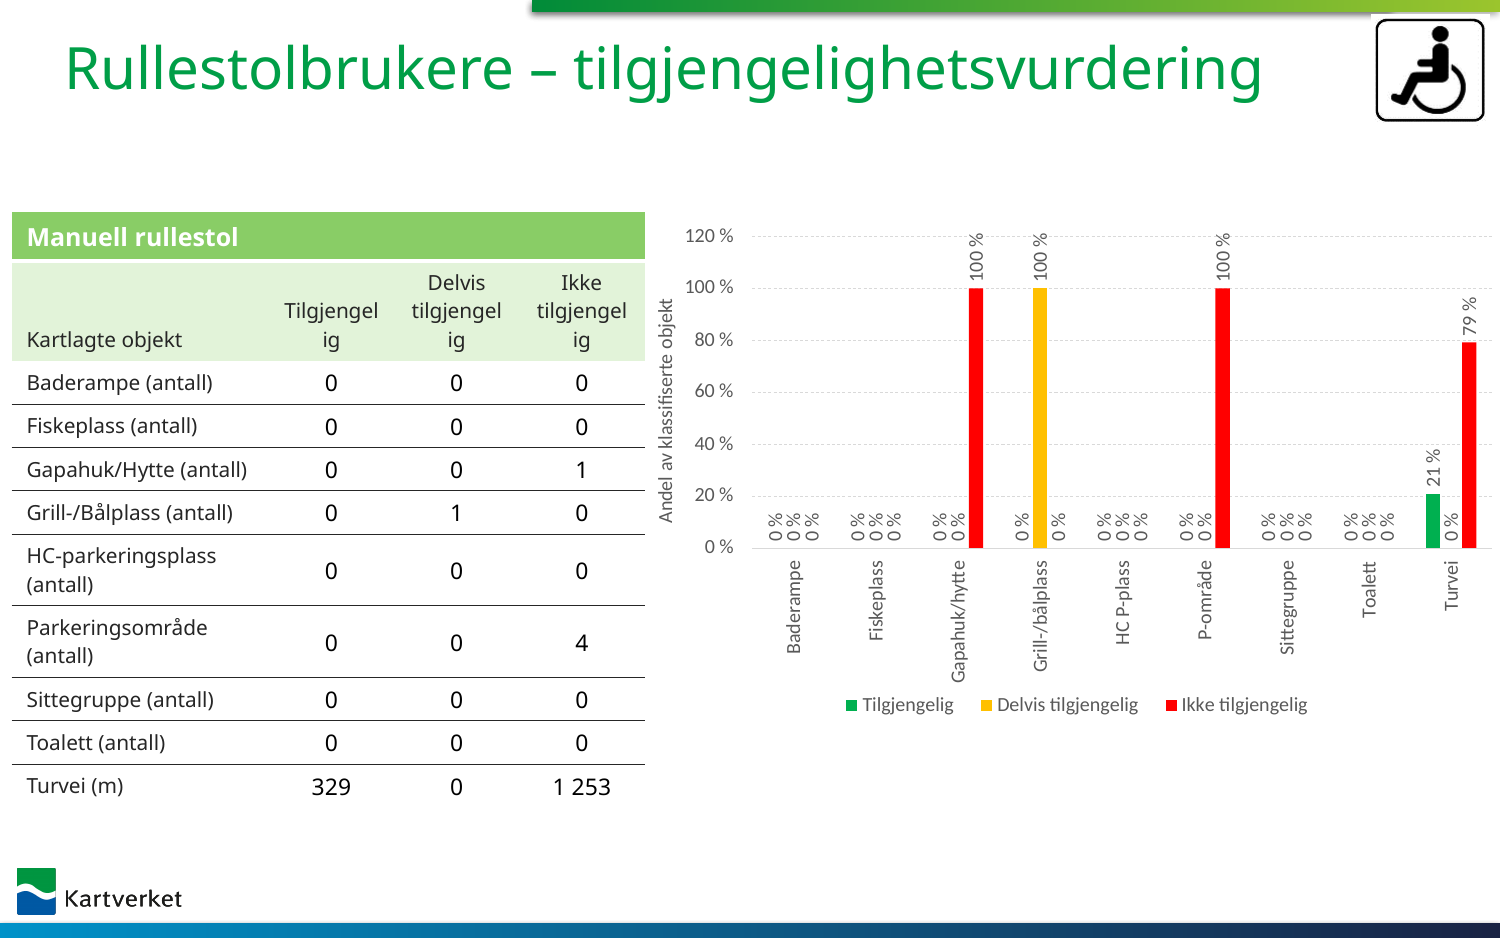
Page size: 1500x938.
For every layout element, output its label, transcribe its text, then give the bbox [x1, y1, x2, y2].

table_cell Grill-/Bålplass (antall) [12, 491, 269, 534]
table_cell 329 [269, 765, 394, 807]
picture [643, 218, 1500, 728]
table_cell 0 [394, 606, 519, 677]
picture [1371, 13, 1491, 127]
table_cell 0 [269, 606, 394, 677]
table_cell 1 [394, 491, 519, 534]
table_cell 0 [519, 721, 645, 764]
table_cell 0 [394, 405, 519, 447]
table_cell Turvei (m) [12, 765, 269, 807]
table_cell HC-parkeringsplass (antall) [12, 535, 269, 605]
table_cell 0 [394, 535, 519, 605]
table_cell 0 [269, 535, 394, 605]
table_cell 0 [269, 721, 394, 764]
table_cell 1 [519, 448, 638, 490]
table_cell Tilgjengelig [269, 263, 394, 361]
table_header Manuell rullestol [12, 212, 645, 259]
table_cell 0 [394, 678, 519, 720]
table_cell Sittegruppe (antall) [12, 678, 269, 720]
table_cell Baderampe (antall) [12, 361, 269, 404]
table_cell 0 [394, 721, 519, 764]
table_cell Gapahuk/Hytte (antall) [12, 448, 269, 490]
table_cell 0 [269, 491, 394, 534]
table_cell 0 [394, 361, 519, 404]
text_box Rullestolbrukere – tilgjengelighetsvurdering [49, 12, 1372, 109]
table_cell 0 [519, 405, 638, 447]
table_cell 0 [519, 678, 638, 720]
table_cell 0 [269, 678, 394, 720]
table_cell 0 [519, 535, 638, 605]
table_cell 0 [269, 405, 394, 447]
table_cell 0 [394, 765, 519, 807]
table_cell Delvis tilgjengelig [394, 263, 519, 361]
table_cell 0 [269, 448, 394, 490]
table_cell 0 [269, 361, 394, 404]
table_cell 0 [519, 361, 638, 404]
table_cell Parkeringsområde (antall) [12, 606, 269, 677]
table_cell 0 [519, 491, 638, 534]
table_cell 4 [519, 606, 638, 677]
table_cell 0 [394, 448, 519, 490]
table_cell Toalett (antall) [12, 721, 269, 764]
table_cell Fiskeplass (antall) [12, 405, 269, 447]
table_cell Ikke tilgjengelig [519, 263, 638, 361]
table_cell 1 253 [519, 765, 645, 807]
table_cell Kartlagte objekt [12, 263, 269, 361]
